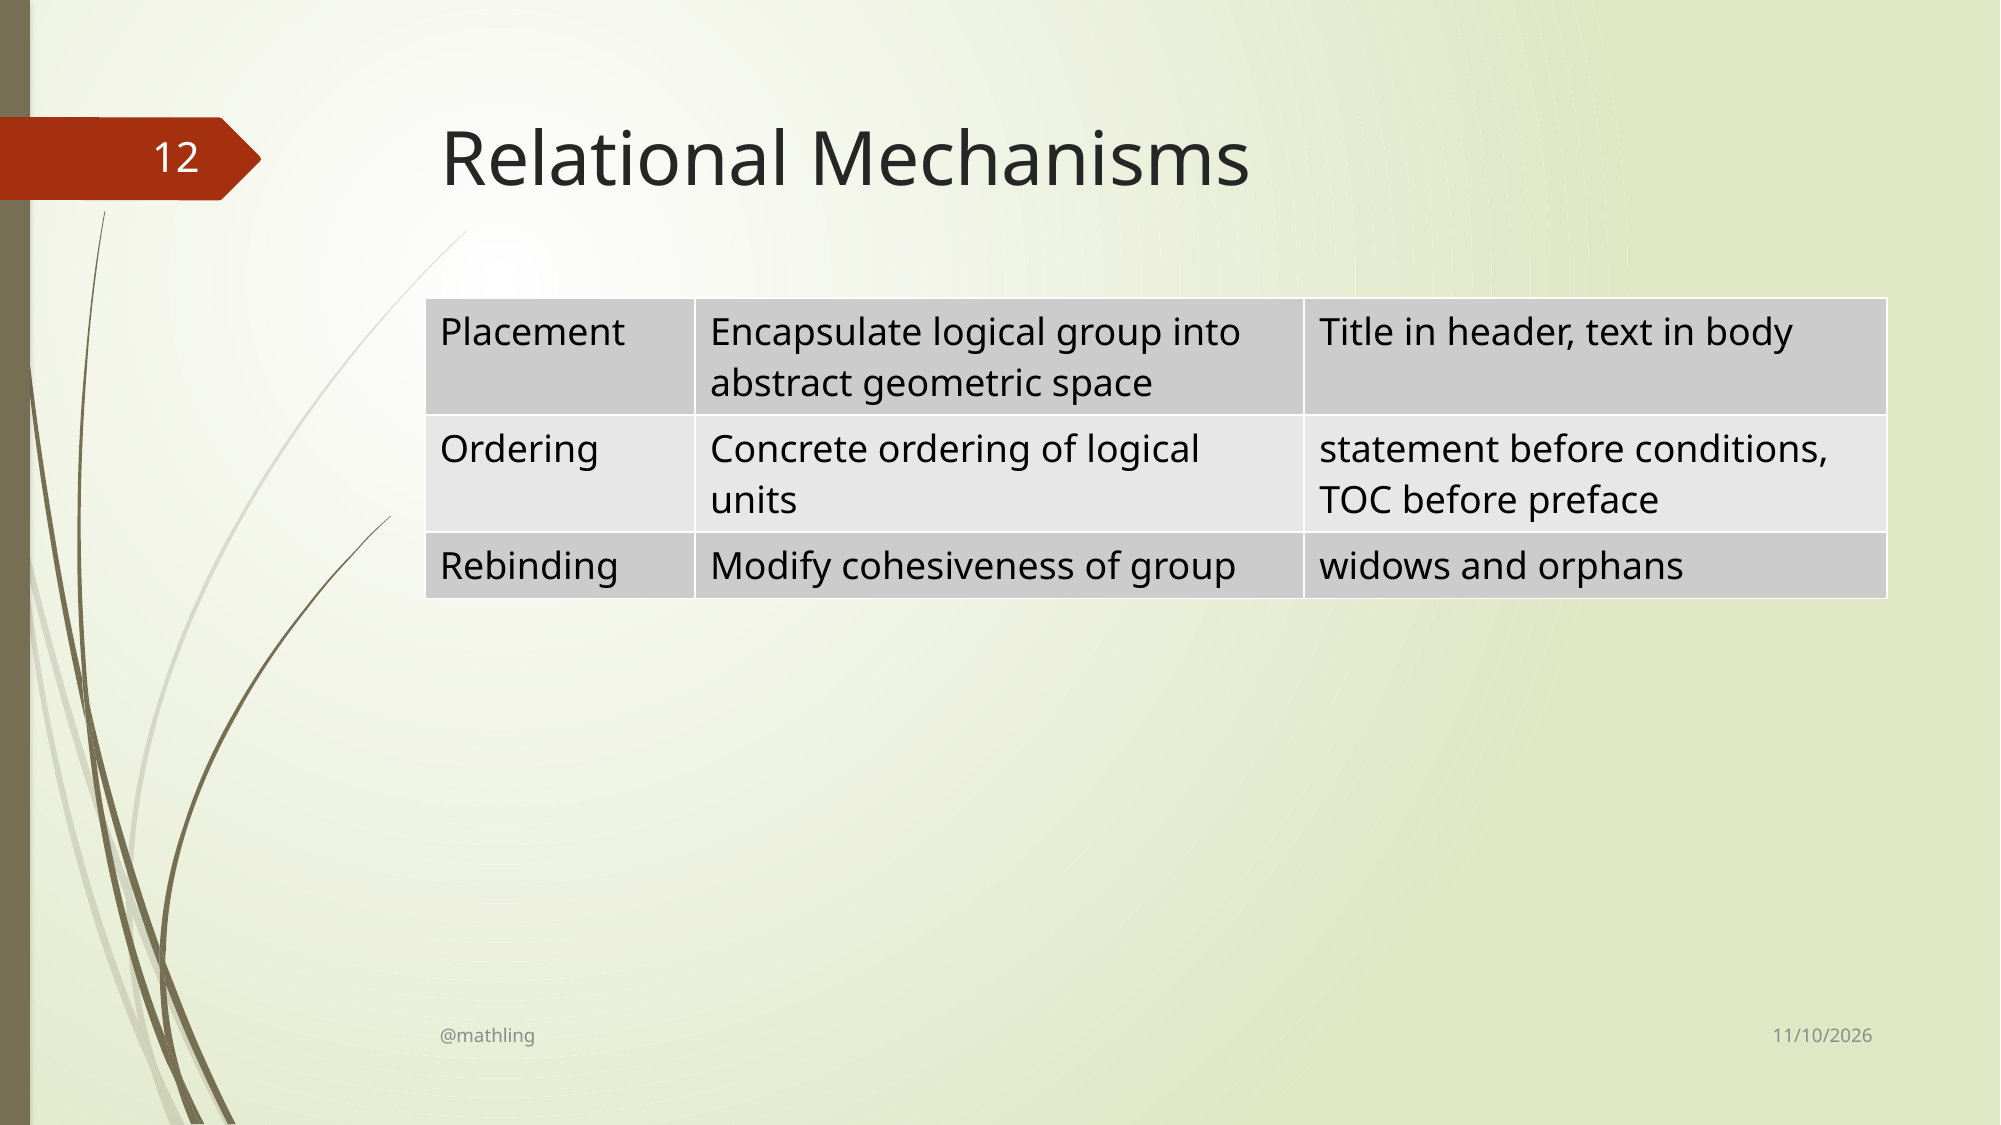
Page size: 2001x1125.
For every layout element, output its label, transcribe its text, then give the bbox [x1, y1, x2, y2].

footer @mathling [424, 1006, 1675, 1067]
table_cell statement before conditions, TOC before preface [1305, 416, 1886, 531]
table_cell widows and orphans [1305, 533, 1886, 598]
title Relational Mechanisms [425, 102, 1888, 262]
table_header Encapsulate logical group into abstract geometric space [696, 299, 1303, 414]
slide_number 12 [87, 129, 216, 190]
table_cell Ordering [426, 416, 694, 531]
table_header Placement [426, 299, 694, 414]
table_cell Rebinding [426, 533, 694, 598]
table_cell Concrete ordering of logical units [696, 416, 1303, 531]
table_cell Modify cohesiveness of group [696, 533, 1303, 598]
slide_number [1699, 1005, 1888, 1067]
table_header Title in header, text in body [1305, 299, 1886, 414]
